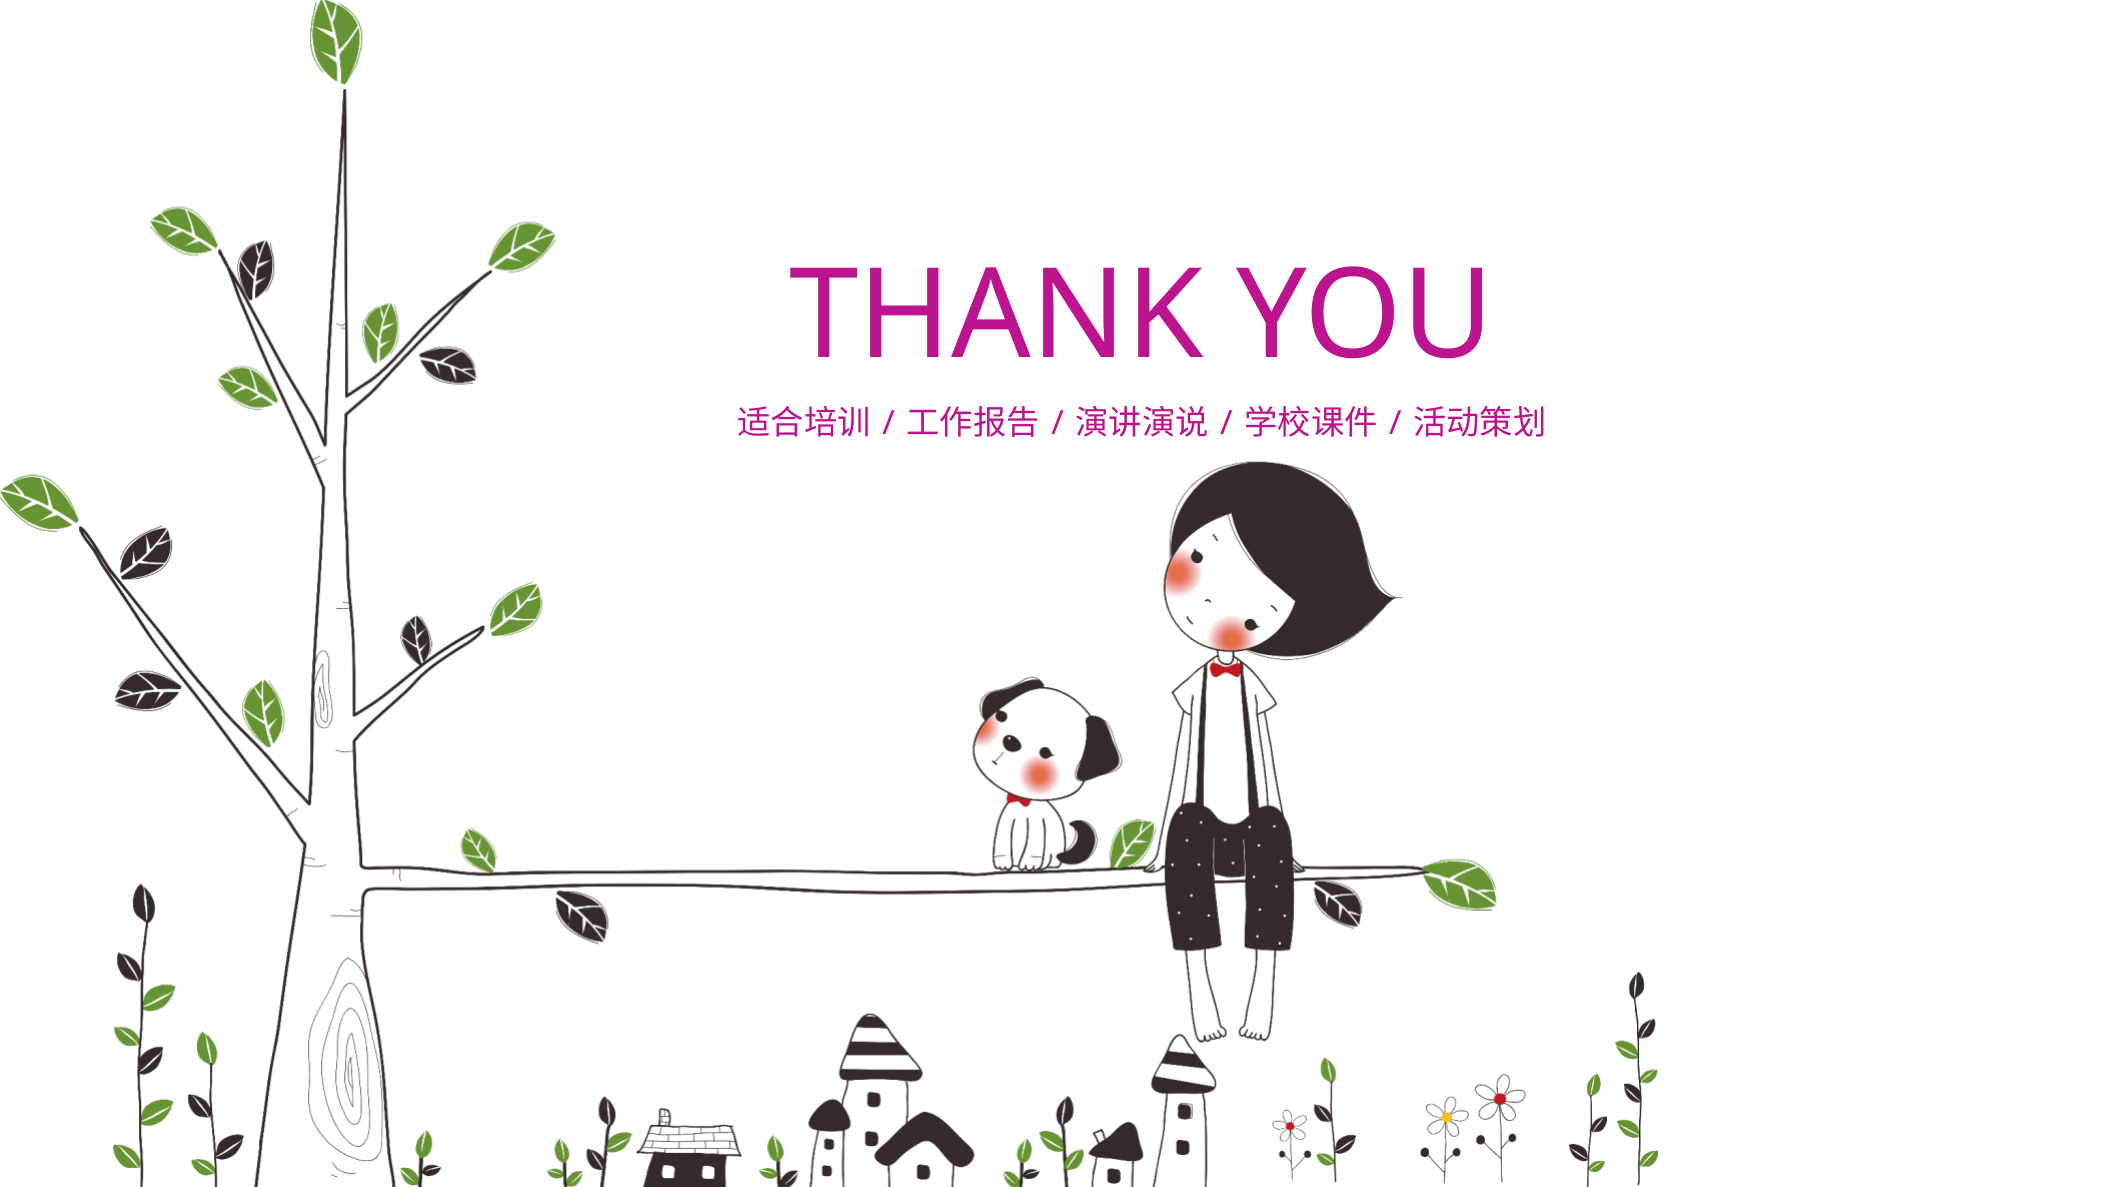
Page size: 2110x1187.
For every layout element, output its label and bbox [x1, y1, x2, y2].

picture [0, 0, 1682, 1187]
